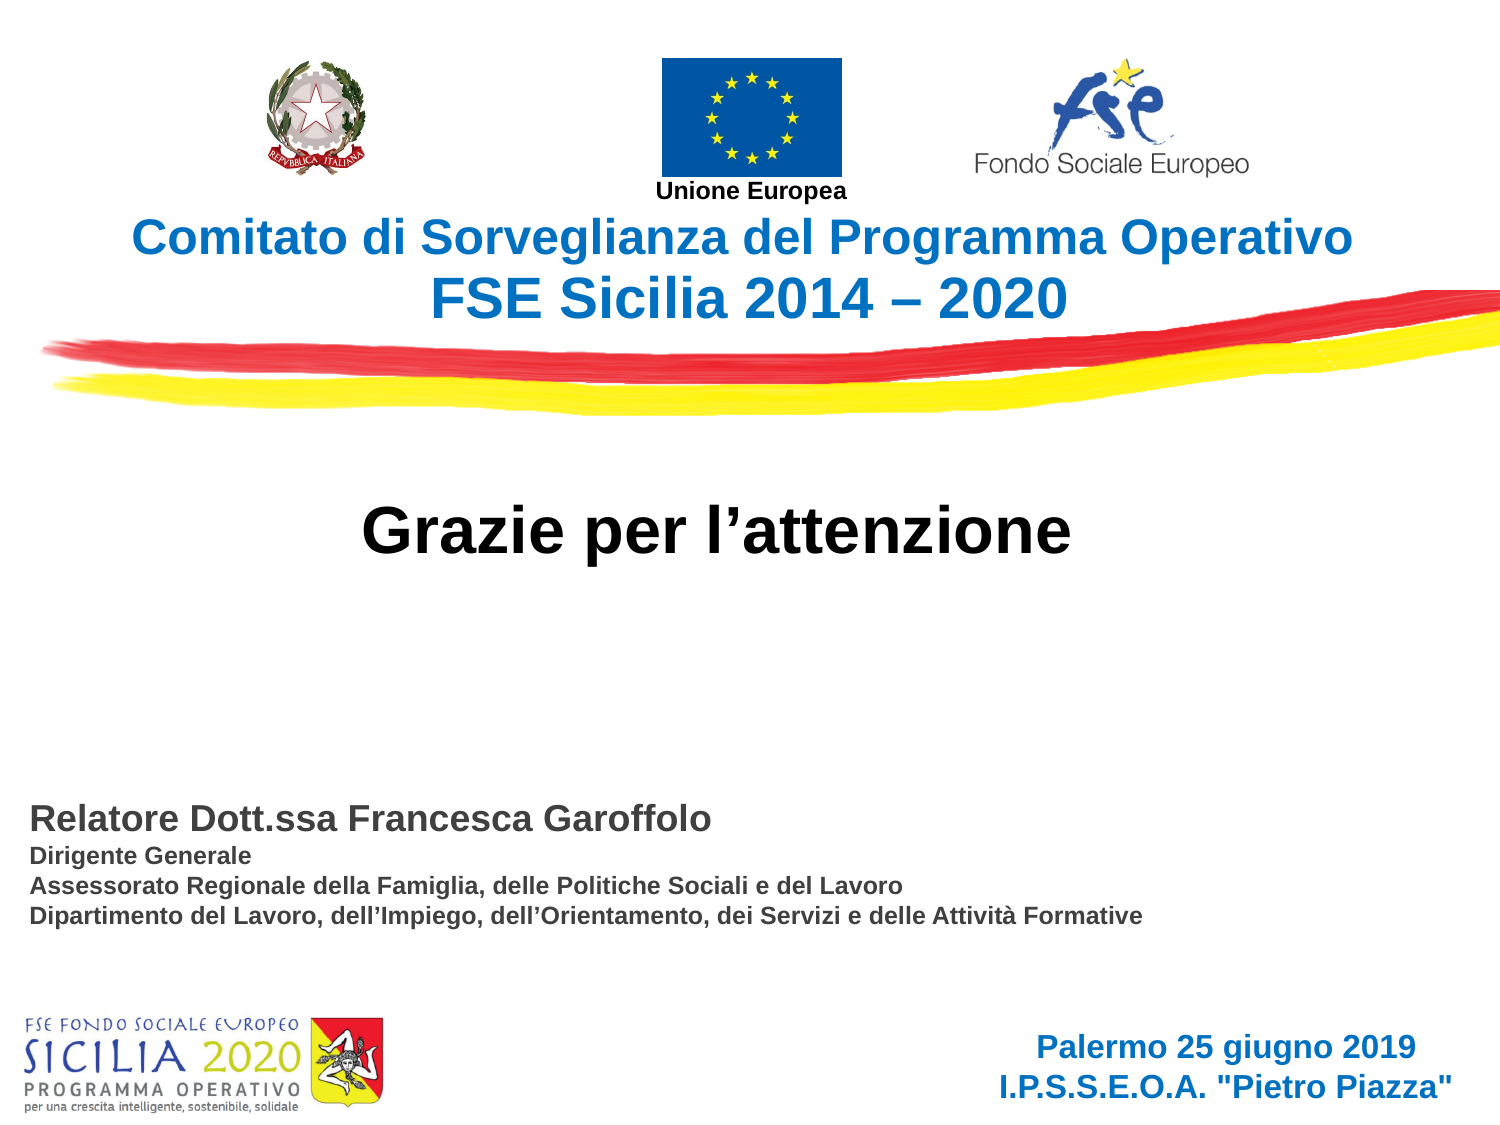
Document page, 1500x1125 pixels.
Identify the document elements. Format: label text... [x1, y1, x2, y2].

picture [20, 1011, 396, 1115]
picture [0, 290, 1500, 421]
text_box Palermo 25 giugno 2019 I.P.S.S.E.O.A. "Pietro Piazza" [957, 1018, 1496, 1113]
text_box Grazie per l’attenzione [265, 479, 1187, 575]
text_box Comitato di Sorveglianza del Programma Operativo FSE Sicilia 2014 – 2020 [35, 201, 1465, 289]
text_box Relatore Dott.ssa Francesca Garoffolo Dirigente Generale Assessorato Regionale della Famiglia, delle Politiche Sociali e del Lavoro Dipartimento del Lavoro, dell’Impiego, dell’Orientamento, dei Servizi e delle Attività Formative [0, 787, 1500, 937]
picture [229, 54, 1261, 231]
